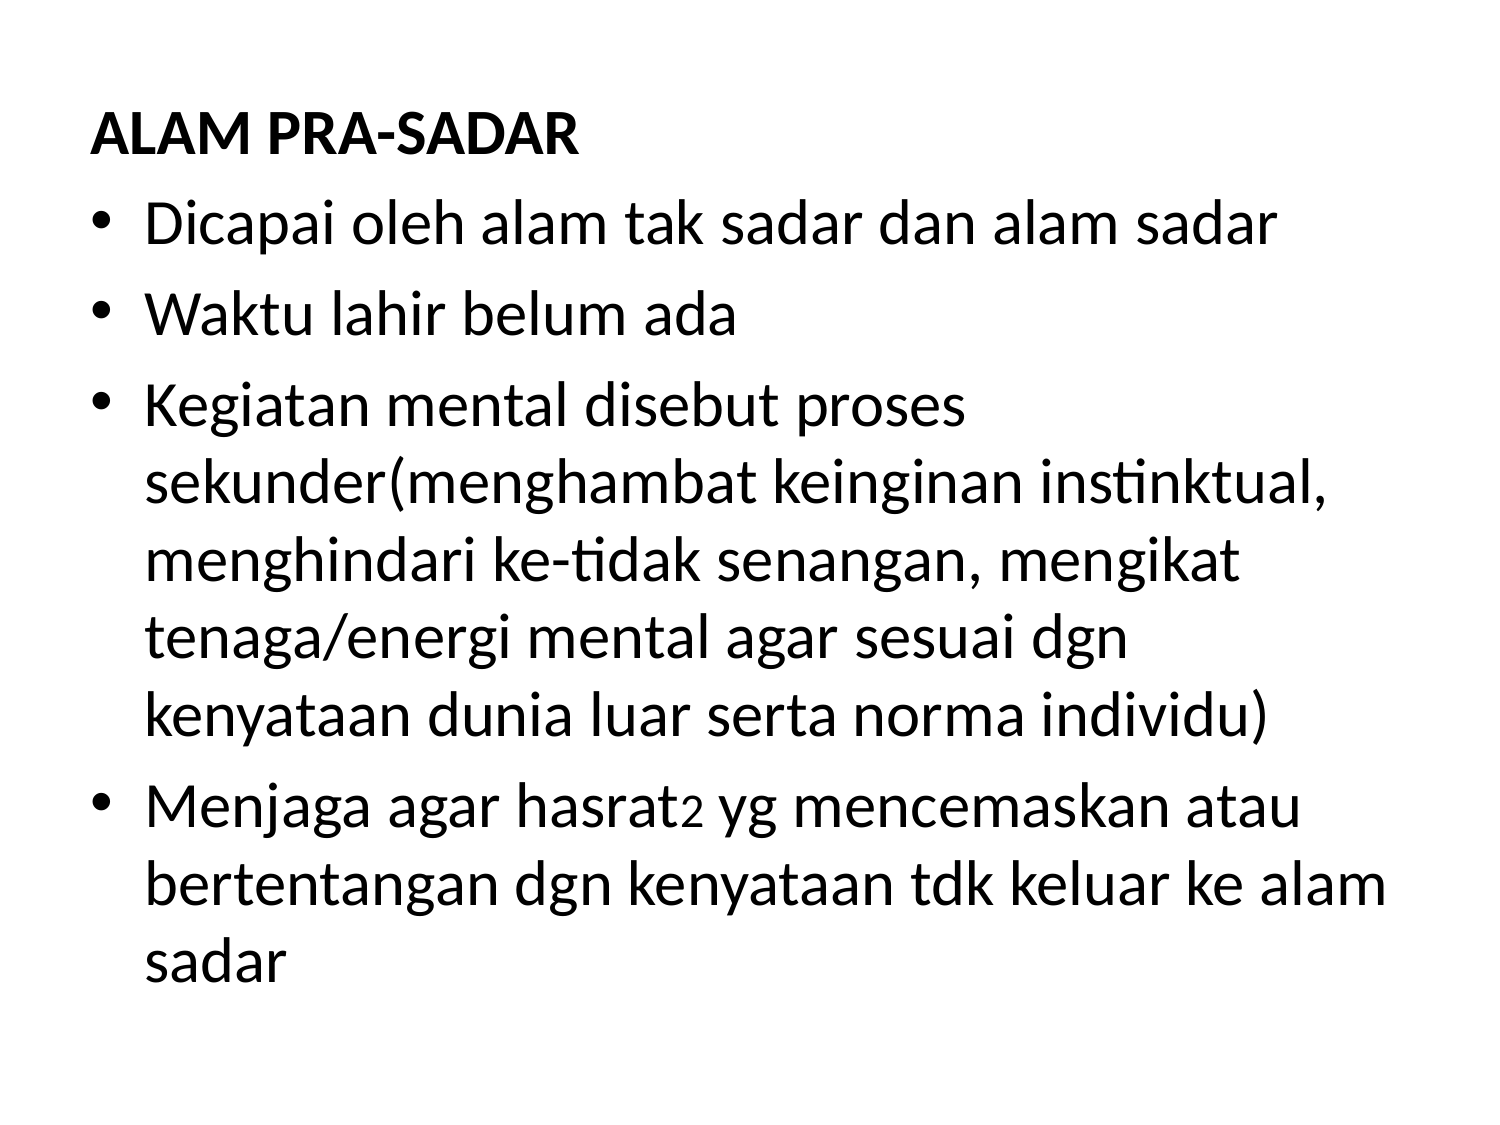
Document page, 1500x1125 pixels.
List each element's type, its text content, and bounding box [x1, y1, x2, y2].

list ALAM PRA-SADAR Dicapai oleh alam tak sadar dan alam sadar Waktu lahir belum ada Kegiatan mental disebut proses sekunder(menghambat keinginan instinktual, menghindari ke-tidak senangan, mengikat tenaga/energi mental agar sesuai dgn kenyataan dunia luar serta norma individu) Menjaga agar hasrat2 yg mencemaskan atau bertentangan dgn kenyataan tdk keluar ke alam sadar [75, 82, 1425, 1005]
